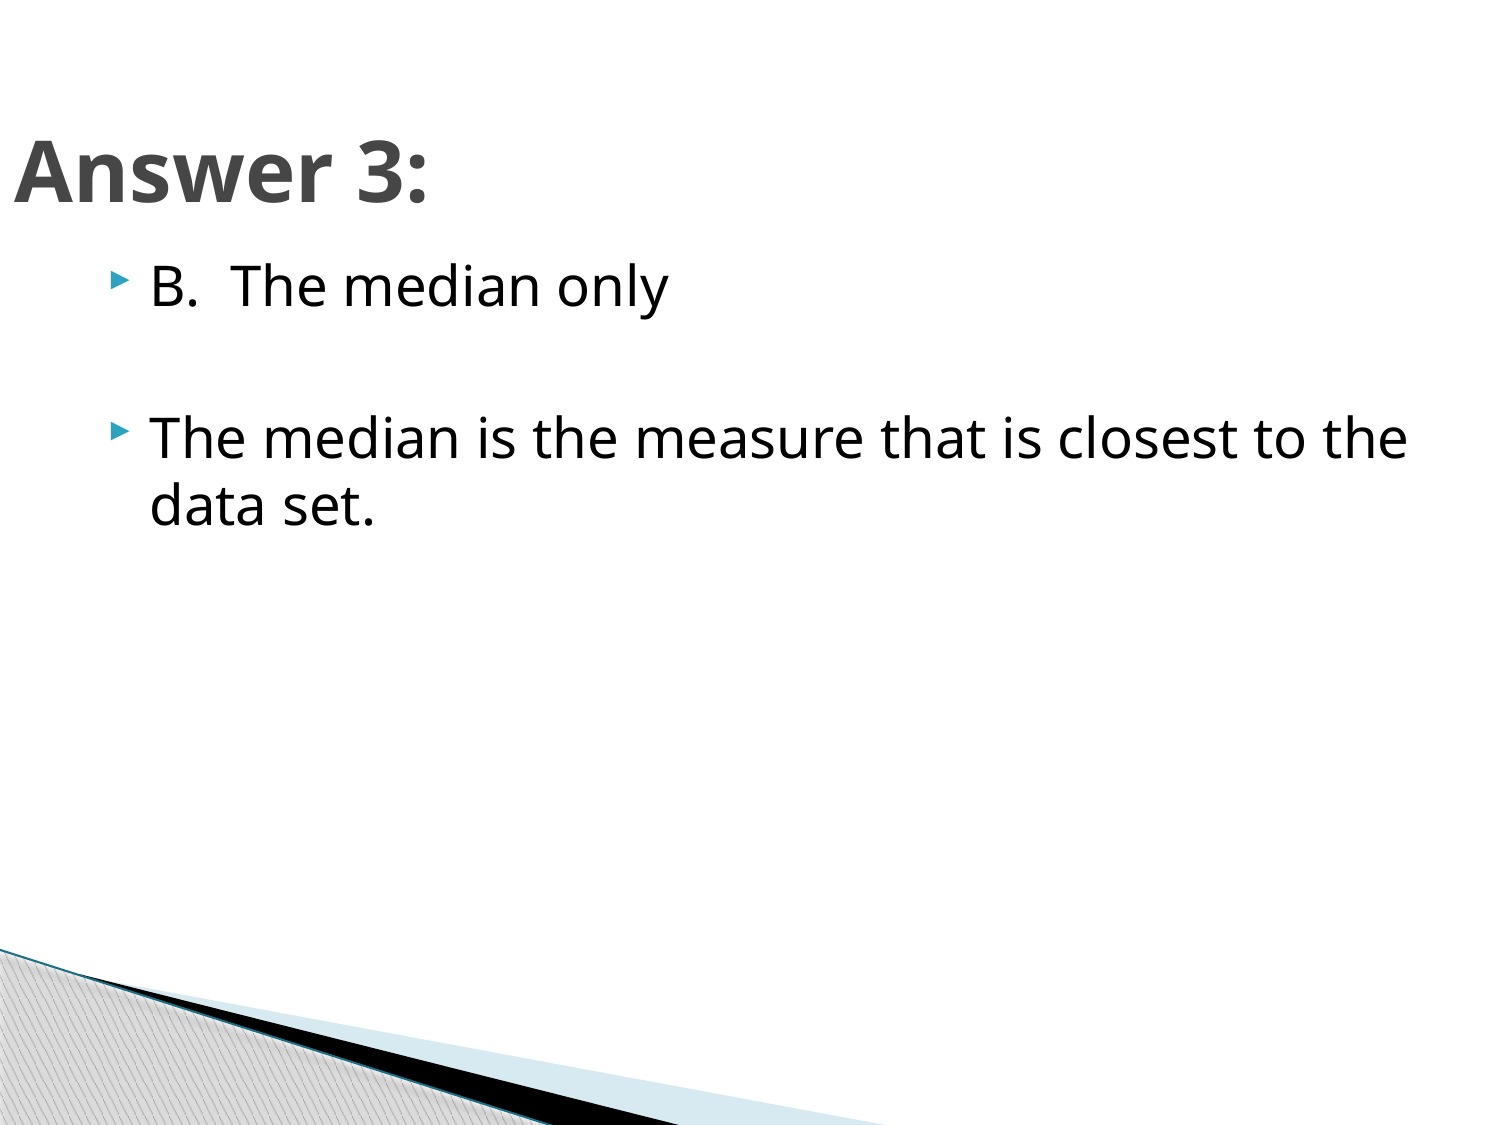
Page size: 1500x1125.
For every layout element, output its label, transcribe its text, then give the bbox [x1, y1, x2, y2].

list B. The median only The median is the measure that is closest to the data set. [75, 243, 1425, 986]
title Answer 3: [0, 75, 1350, 263]
